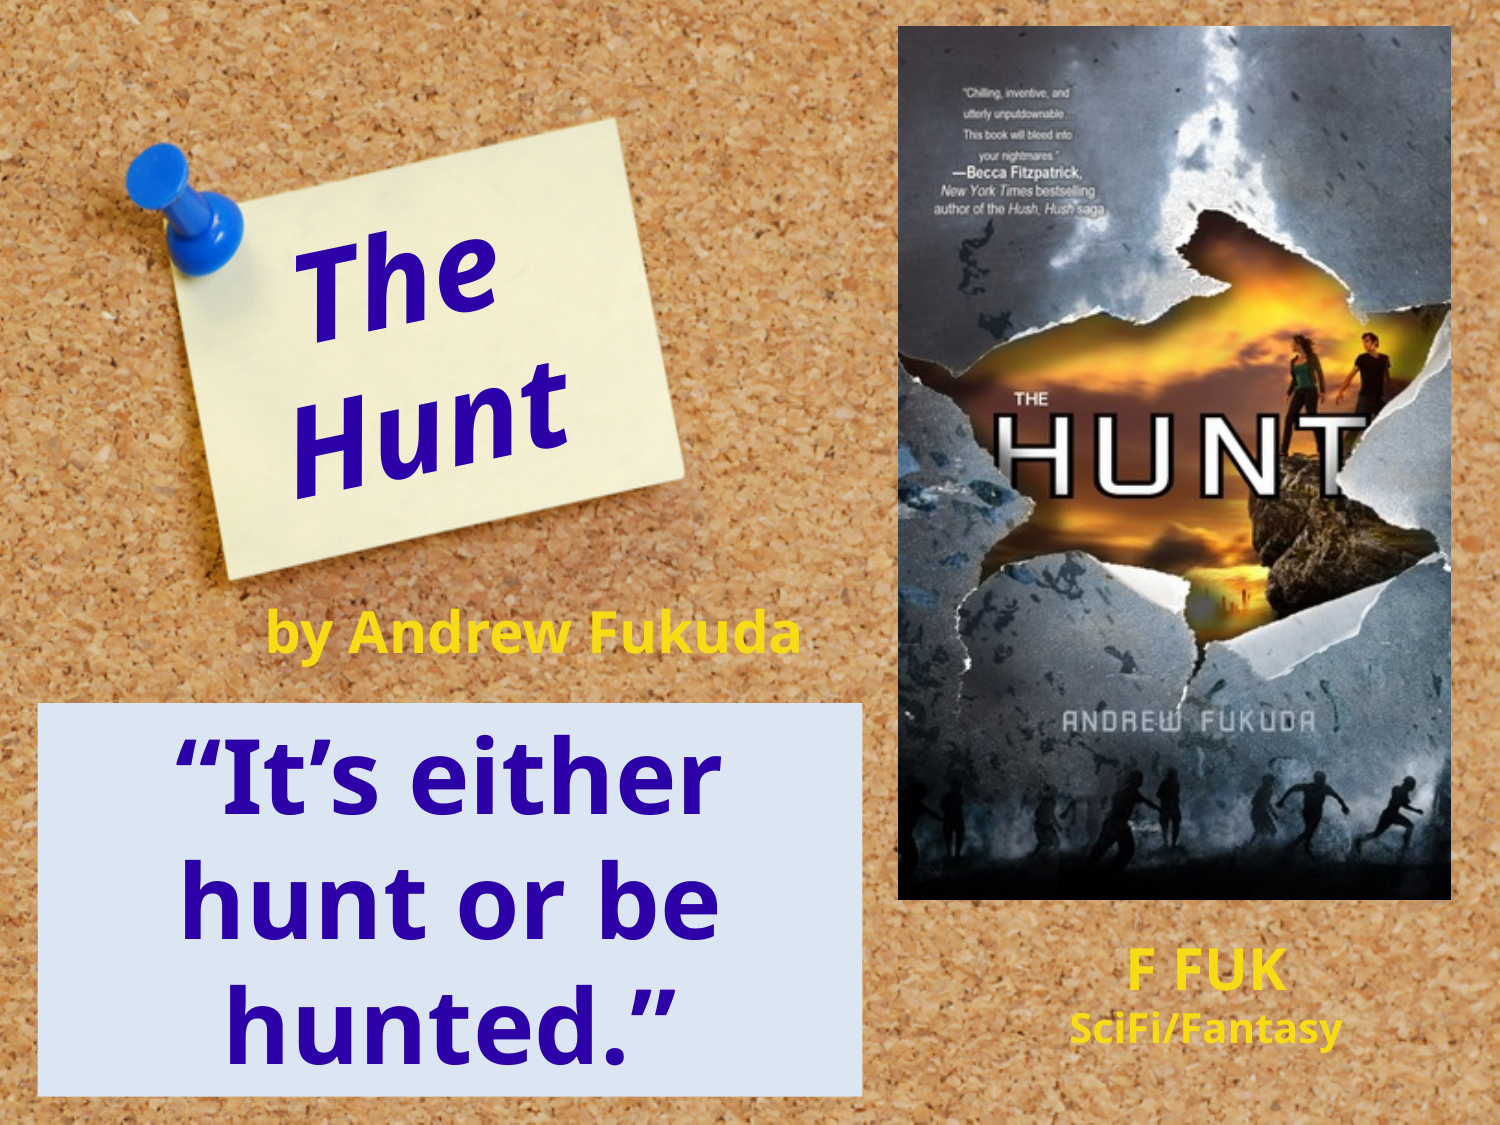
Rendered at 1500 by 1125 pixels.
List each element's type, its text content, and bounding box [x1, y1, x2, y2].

text_box by Andrew Fukuda [249, 587, 893, 743]
picture [0, 0, 1500, 1125]
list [898, 26, 1451, 901]
title The Hunt [150, 137, 671, 561]
text_box F FUK SciFi/Fantasy [1037, 924, 1375, 1060]
list “It’s either hunt or be hunted.” [37, 703, 863, 1097]
